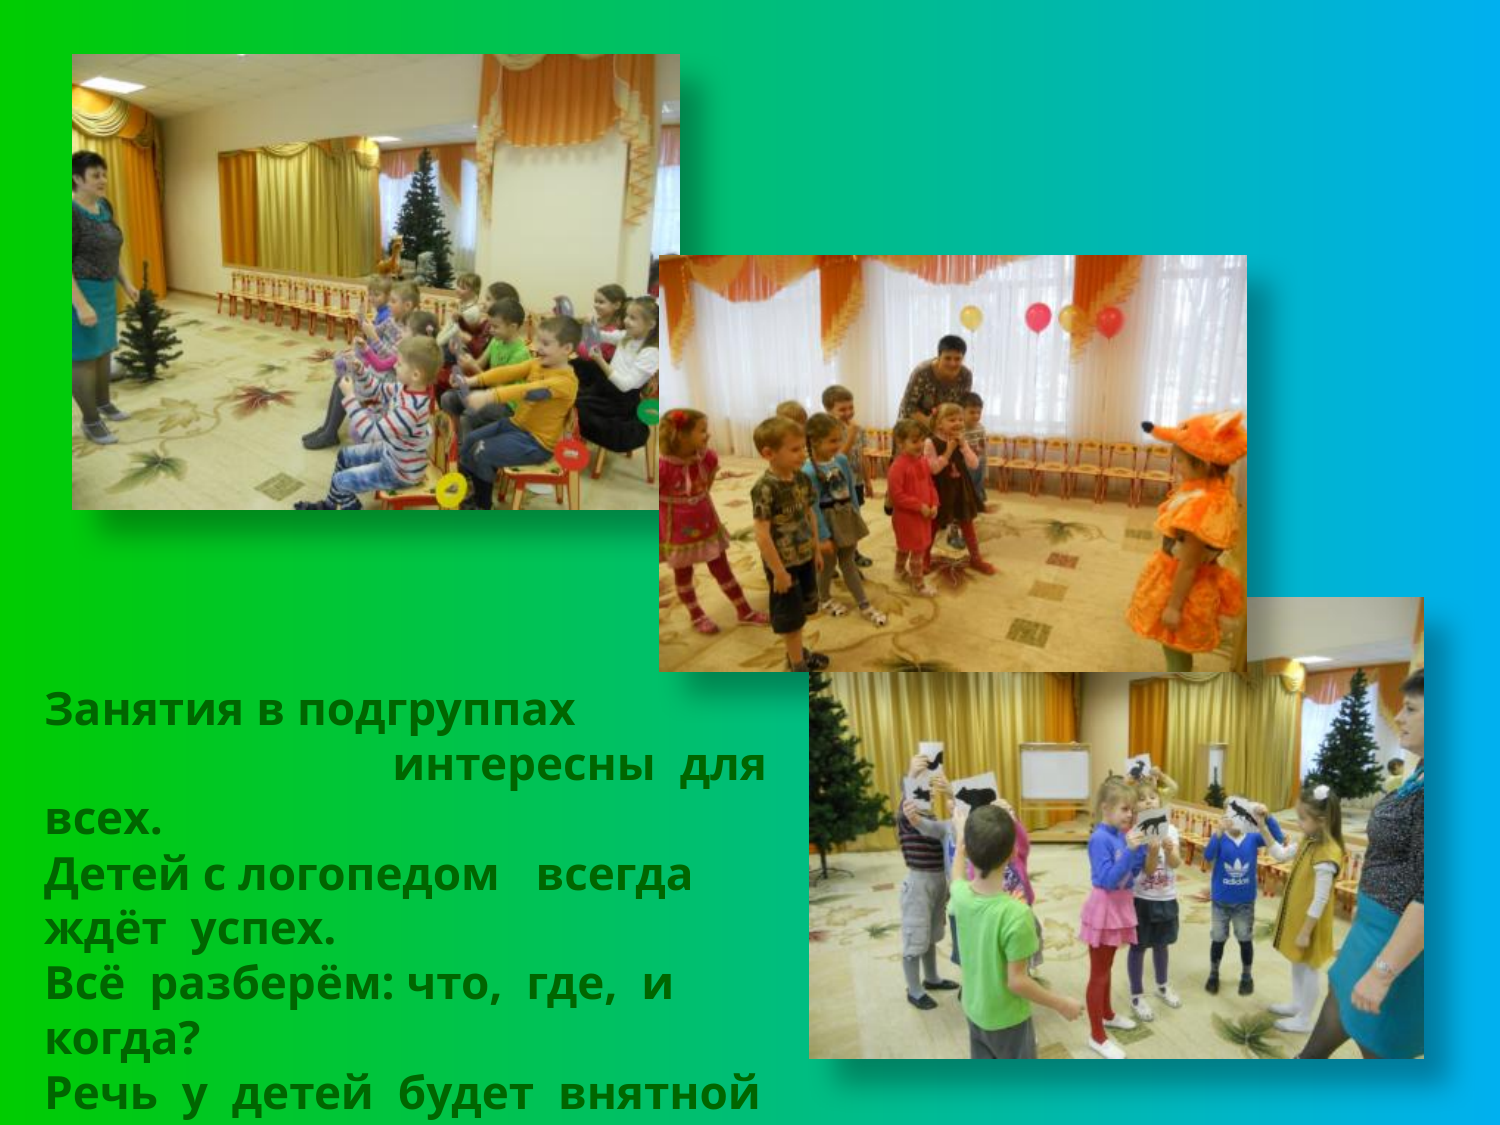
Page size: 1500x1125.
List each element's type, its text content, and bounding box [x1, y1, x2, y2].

picture [72, 54, 680, 510]
text_box Занятия в подгруппах интересны для всех. Детей с логопедом всегда ждёт успех. Всё разберём: что, где, и когда? Речь у детей будет внятной всегда. [29, 671, 809, 1125]
picture [808, 597, 1423, 1060]
picture [658, 254, 1247, 673]
